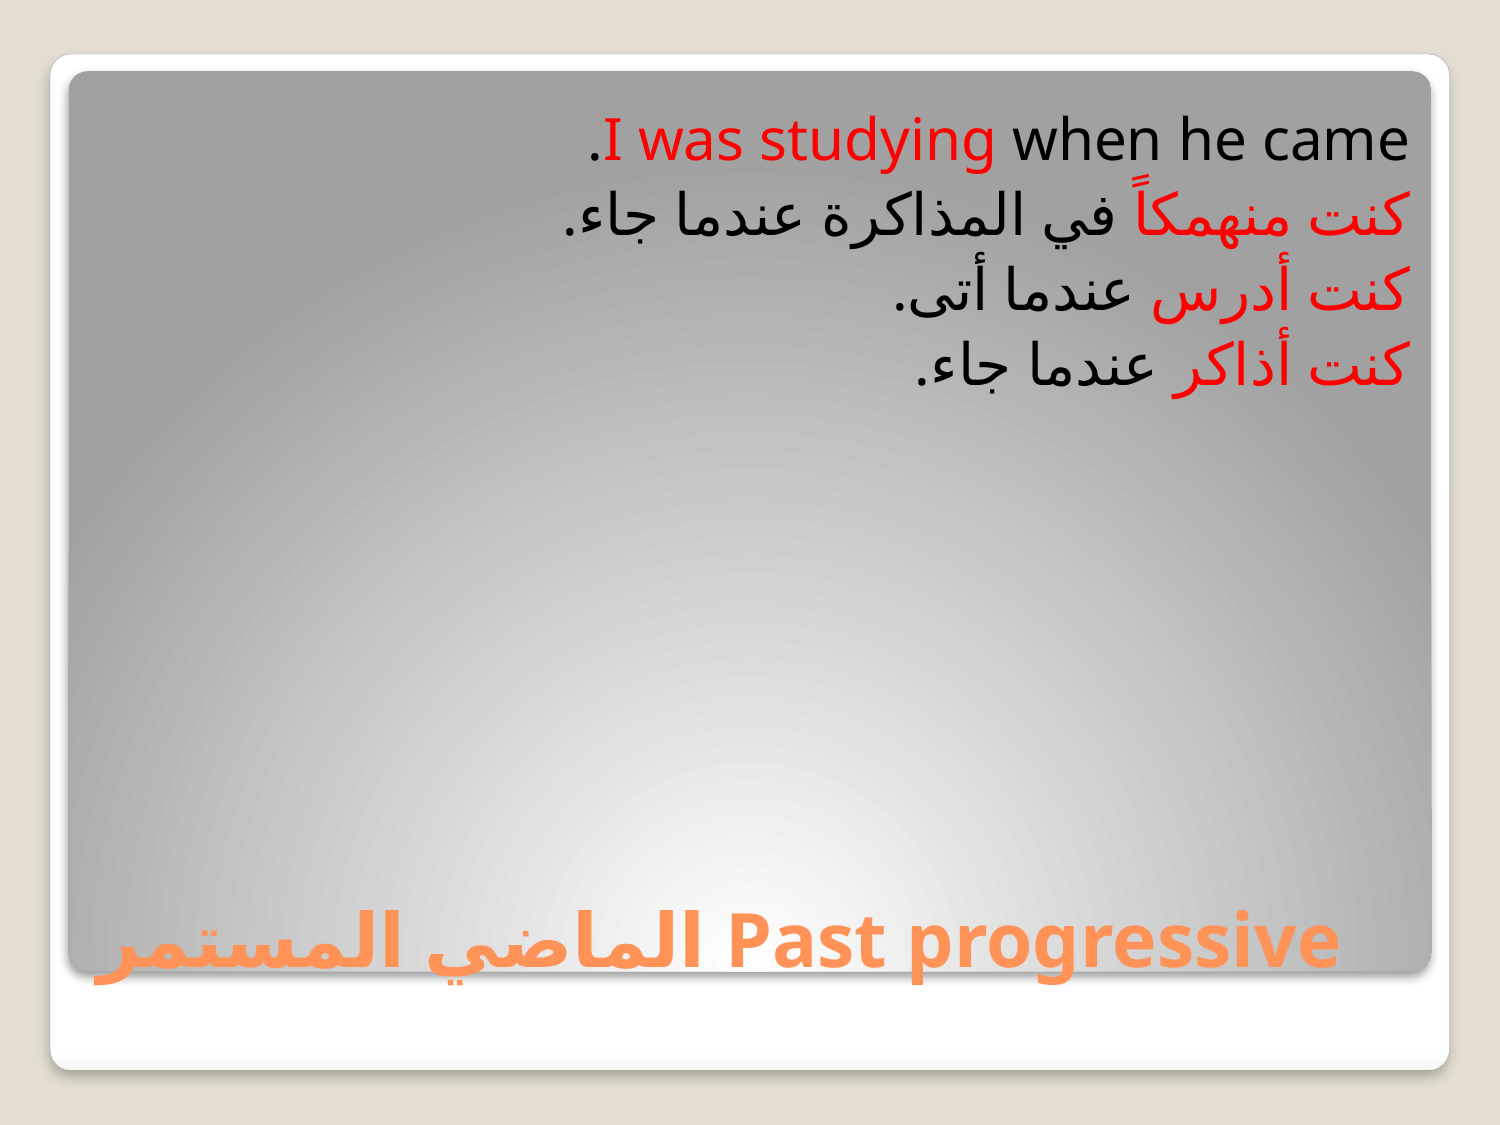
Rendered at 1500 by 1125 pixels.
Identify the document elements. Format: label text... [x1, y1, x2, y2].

list I was studying when he came. كنت منهمكاً في المذاكرة عندما جاء. كنت أدرس عندما أتى. كنت أذاكر عندما جاء. [82, 86, 1425, 774]
title Past progressive الماضي المستمر [82, 817, 1425, 990]
